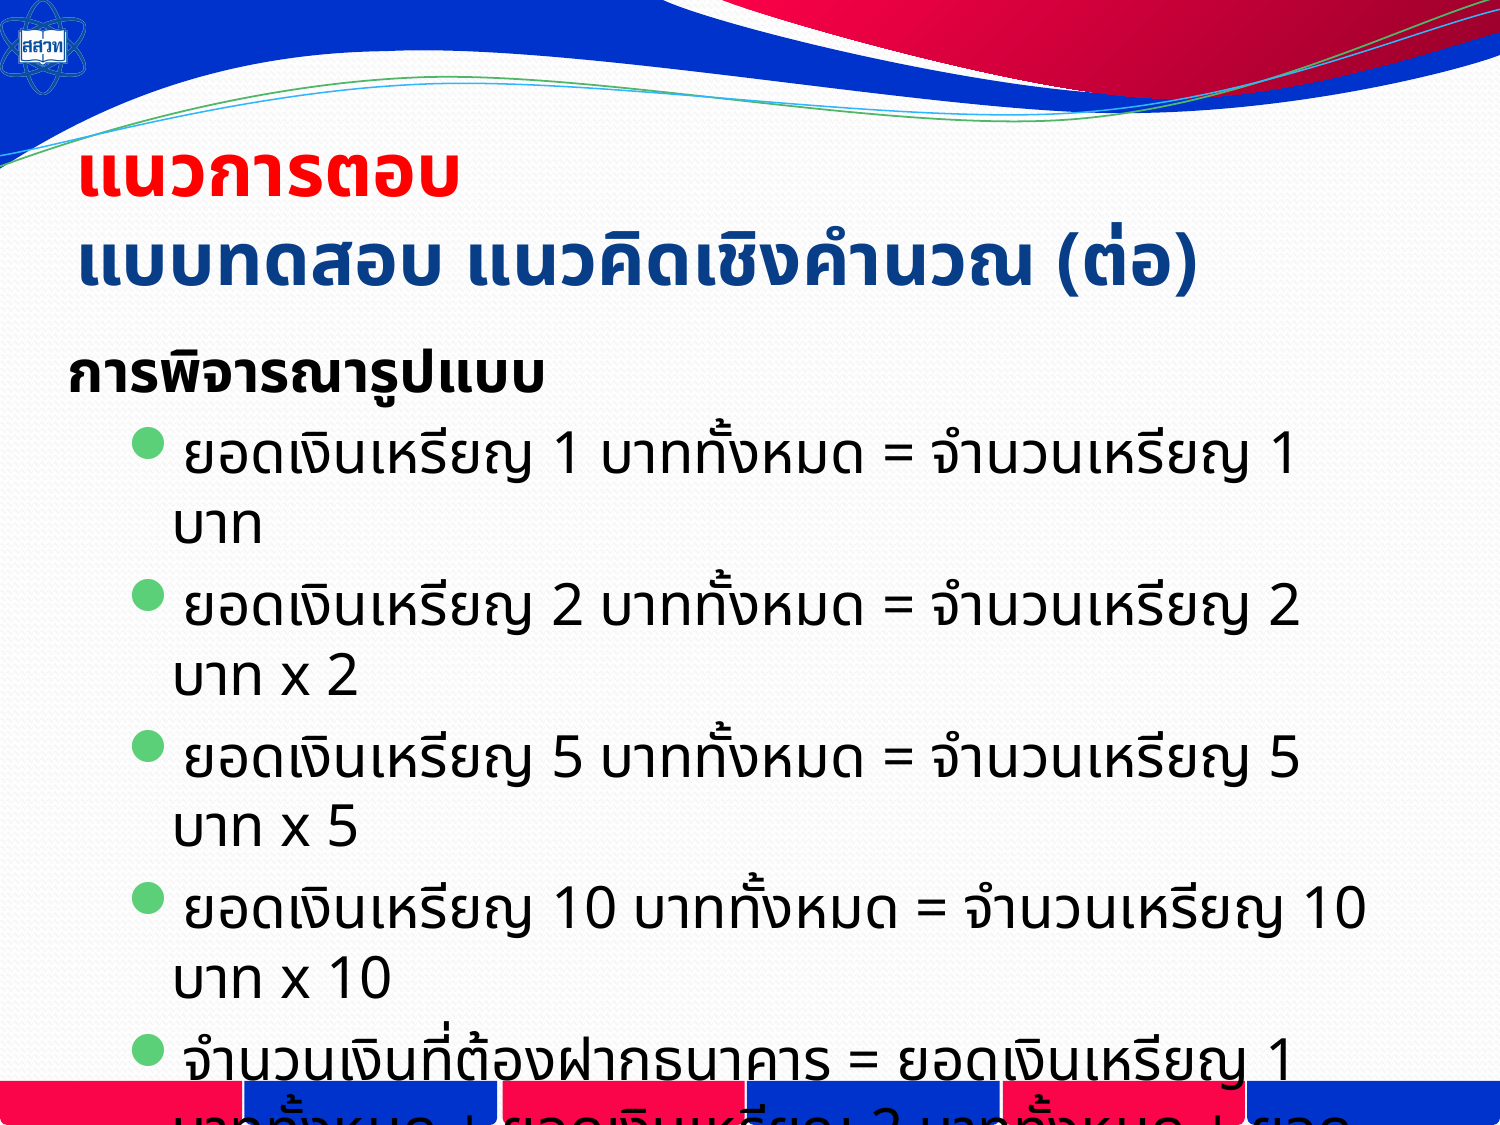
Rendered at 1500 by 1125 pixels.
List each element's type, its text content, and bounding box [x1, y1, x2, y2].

list การพิจารณารูปแบบ ยอดเงินเหรียญ 1 บาททั้งหมด = จำนวนเหรียญ 1 บาท ยอดเงินเหรียญ 2 บาททั้งหมด = จำนวนเหรียญ 2 บาท x 2 ยอดเงินเหรียญ 5 บาททั้งหมด = จำนวนเหรียญ 5 บาท x 5 ยอดเงินเหรียญ 10 บาททั้งหมด = จำนวนเหรียญ 10 บาท x 10 จำนวนเงินที่ต้องฝากธนาคาร = ยอดเงินเหรียญ 1 บาททั้งหมด + ยอดเงินเหรียญ 2 บาททั้งหมด + ยอดเงินเหรียญ 5 บาททั้งหมด + ยอดเงินเหรียญ 10 บาททั้งหมด [53, 326, 1404, 1071]
title แนวการตอบ แบบทดสอบ แนวคิดเชิงคำนวณ (ต่อ) [75, 115, 1425, 303]
picture [0, 0, 86, 95]
